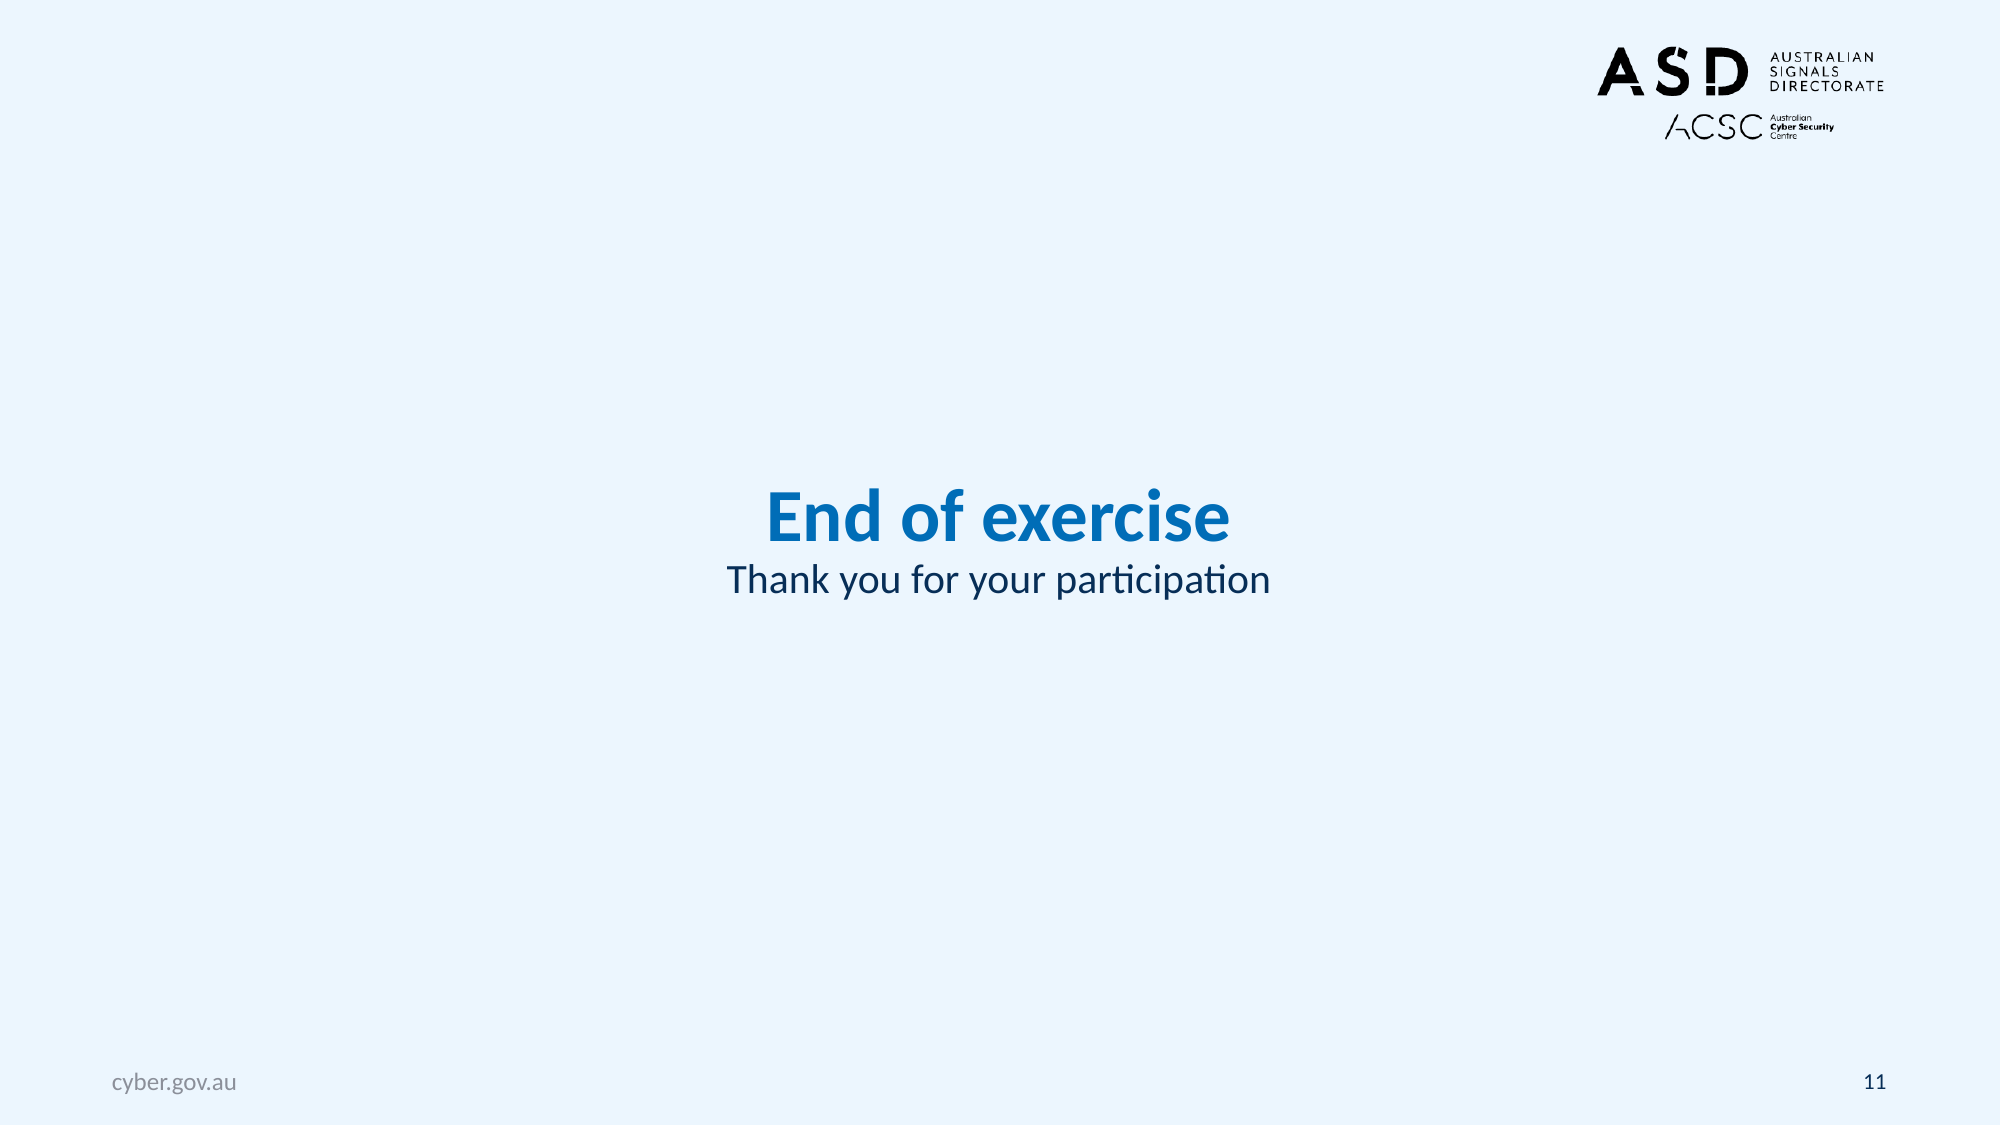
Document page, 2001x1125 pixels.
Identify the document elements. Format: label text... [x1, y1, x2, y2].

footer cyber.gov.au [96, 1050, 265, 1111]
slide_number 11 [1799, 1050, 1902, 1111]
title End of exercise Thank you for your participation [96, 207, 1902, 873]
picture [1566, 0, 1919, 178]
